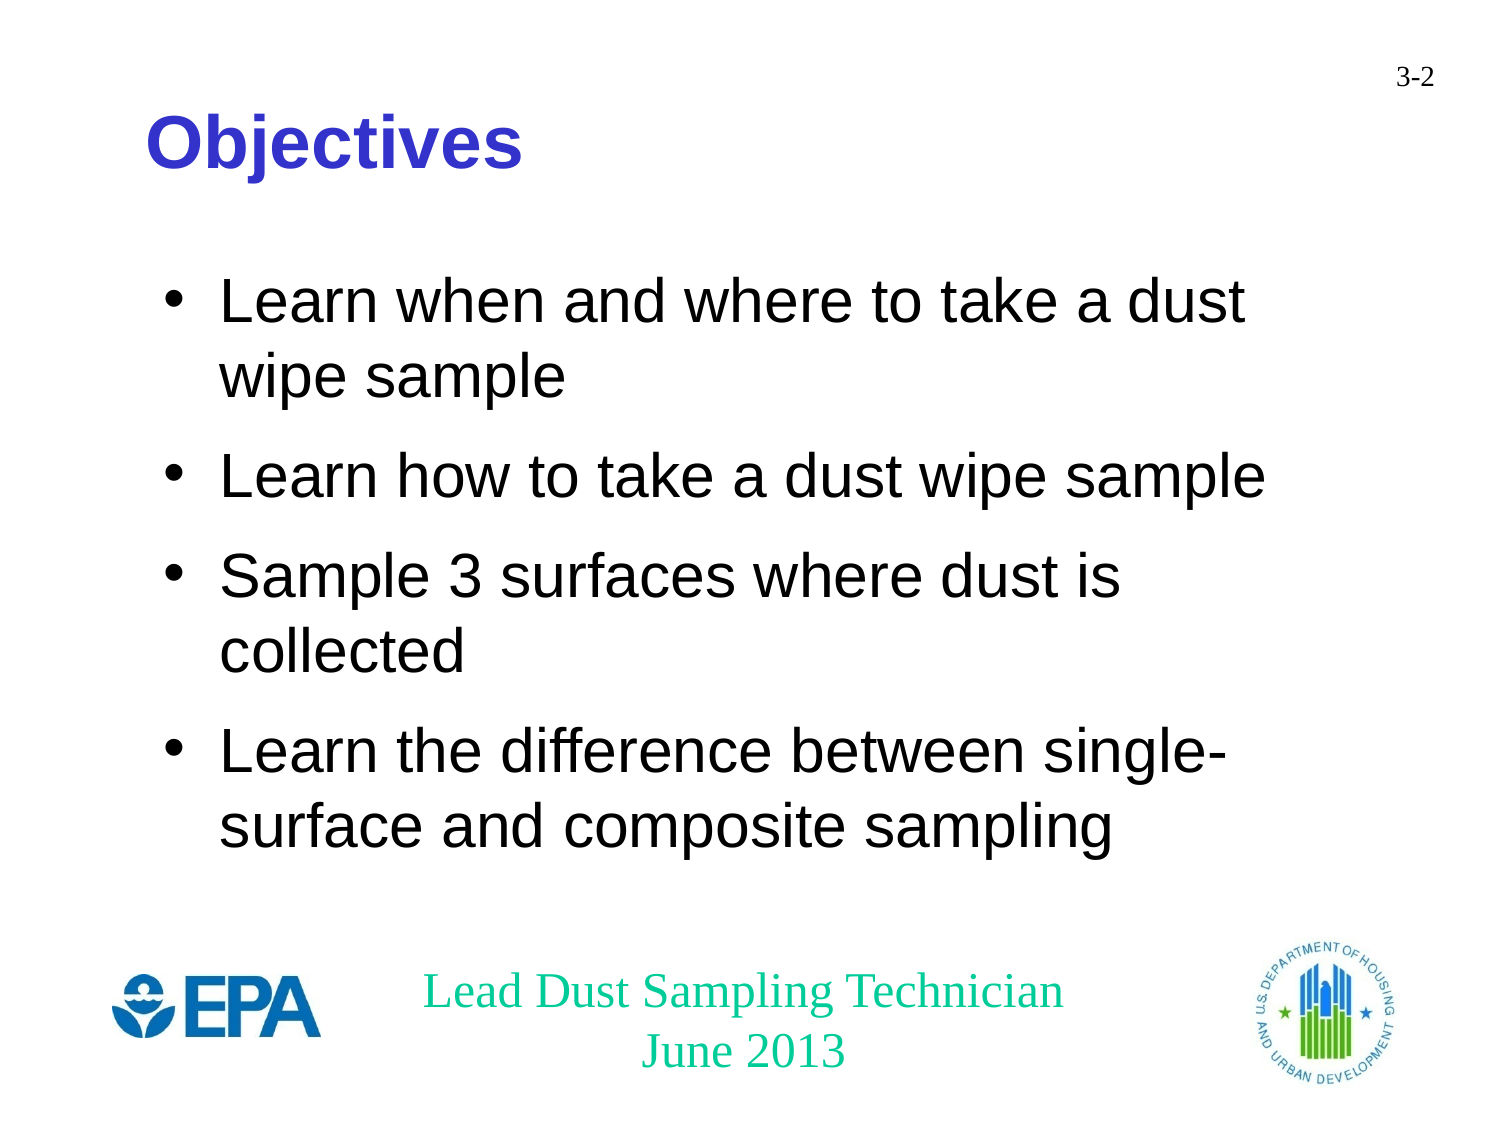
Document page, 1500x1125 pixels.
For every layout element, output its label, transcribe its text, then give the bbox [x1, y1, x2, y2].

text_box Objectives [130, 44, 1355, 232]
picture [112, 974, 321, 1038]
picture [1250, 937, 1400, 1088]
text_box Learn when and where to take a dust wipe sample Learn how to take a dust wipe sample Sample 3 surfaces where dust is collected Learn the difference between single-surface and composite sampling [149, 252, 1387, 903]
